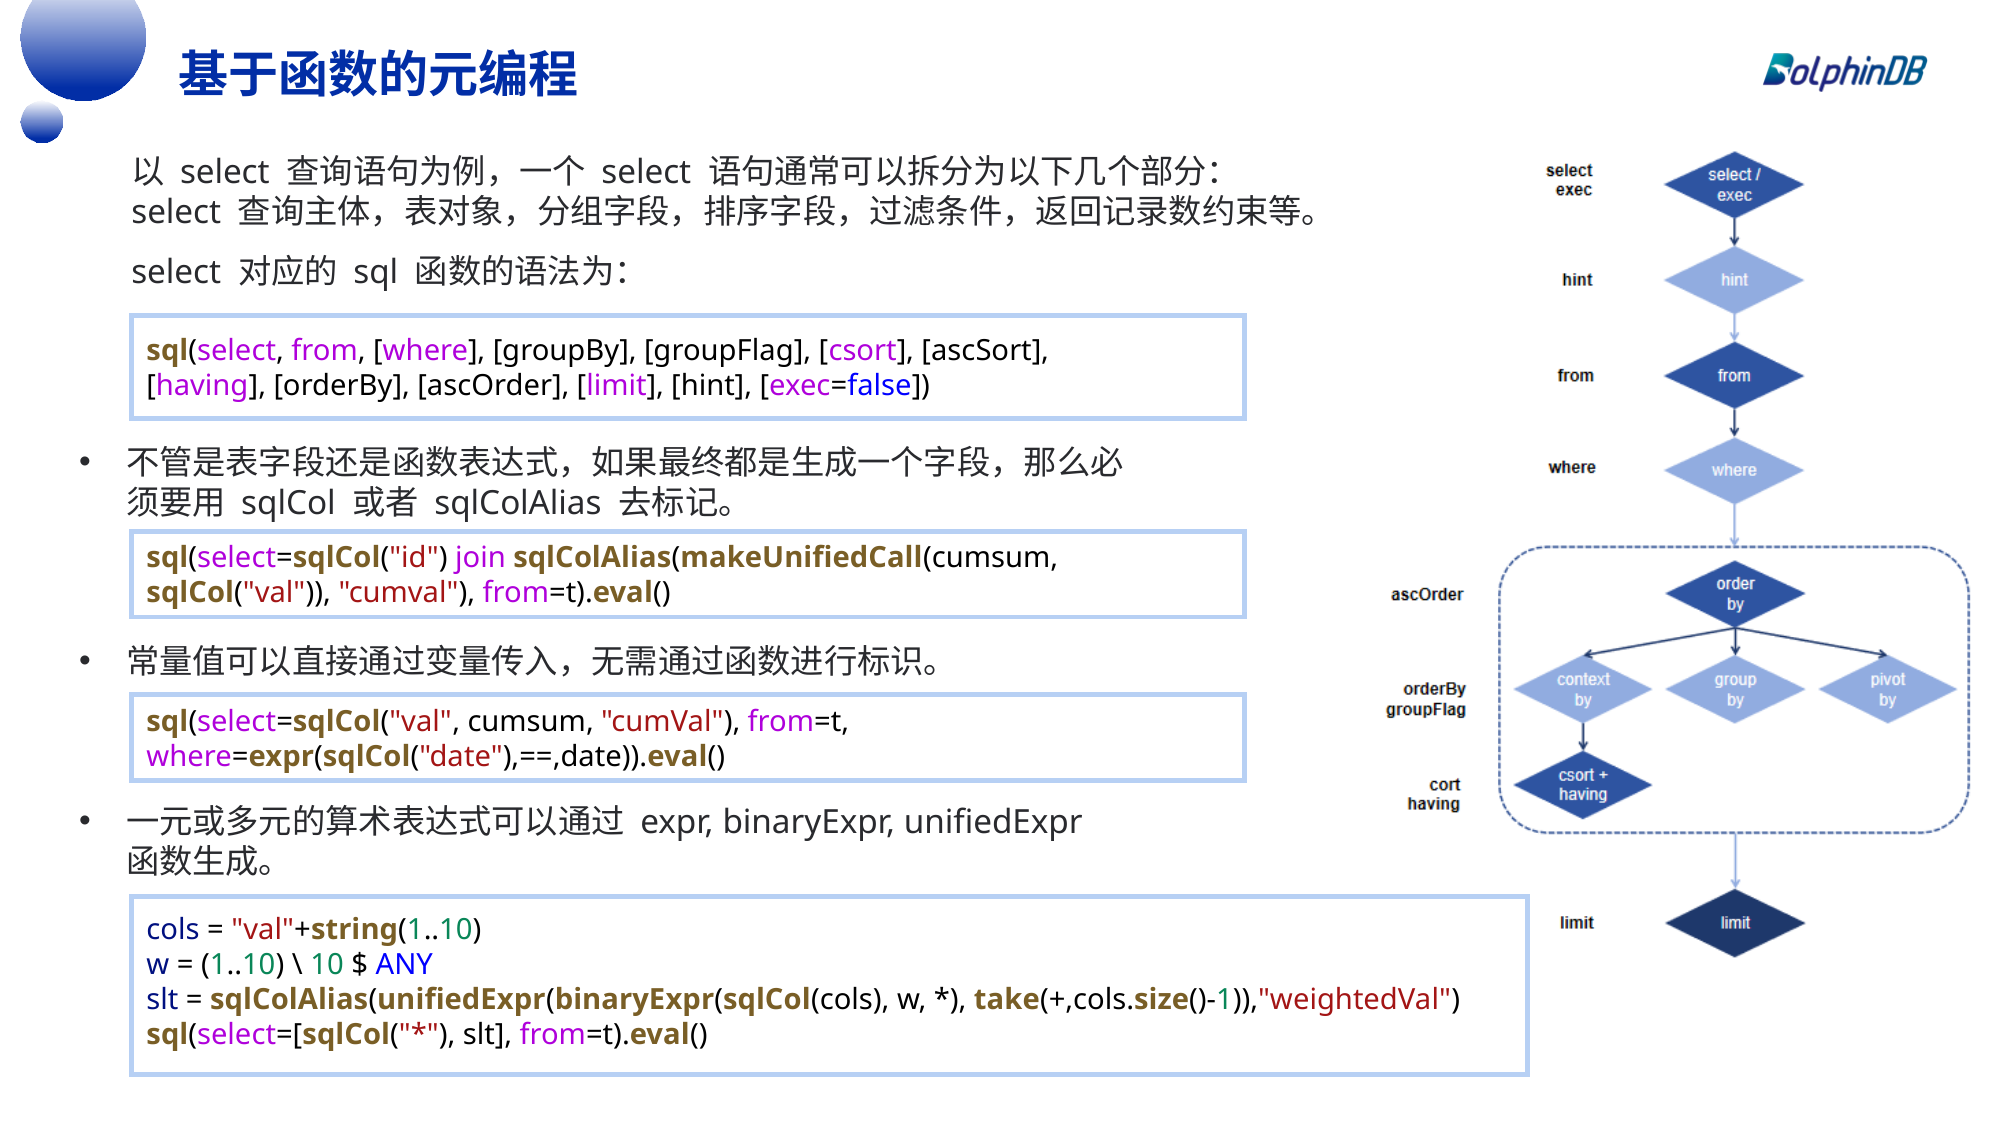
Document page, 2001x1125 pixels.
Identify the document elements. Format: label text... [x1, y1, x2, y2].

text_box 不管是表字段还是函数表达式，如果最终都是生成一个字段，那么必须要用 sqlCol 或者 sqlColAlias 去标记。 常量值可以直接通过变量传入，无需通过函数进行标识。 一元或多元的算术表达式可以通过 expr, binaryExpr, unifiedExpr 函数生成。 [64, 433, 1144, 888]
text_box [131, 896, 1529, 1076]
text_box select 对应的 sql 函数的语法为： [116, 242, 950, 298]
text_box [131, 694, 1245, 781]
text_box [131, 314, 1245, 419]
text_box [131, 530, 1245, 618]
text_box 以 select 查询语句为例，一个 select 语句通常可以拆分为以下几个部分： select 查询主体，表对象，分组字段，排序字段，过滤条件，返回记录数约束等。 [116, 142, 1378, 238]
text_box [19, 0, 147, 102]
picture [1378, 123, 1988, 978]
text_box [19, 99, 64, 144]
picture [1755, 47, 1929, 93]
text_box 基于函数的元编程 [163, 35, 1545, 110]
